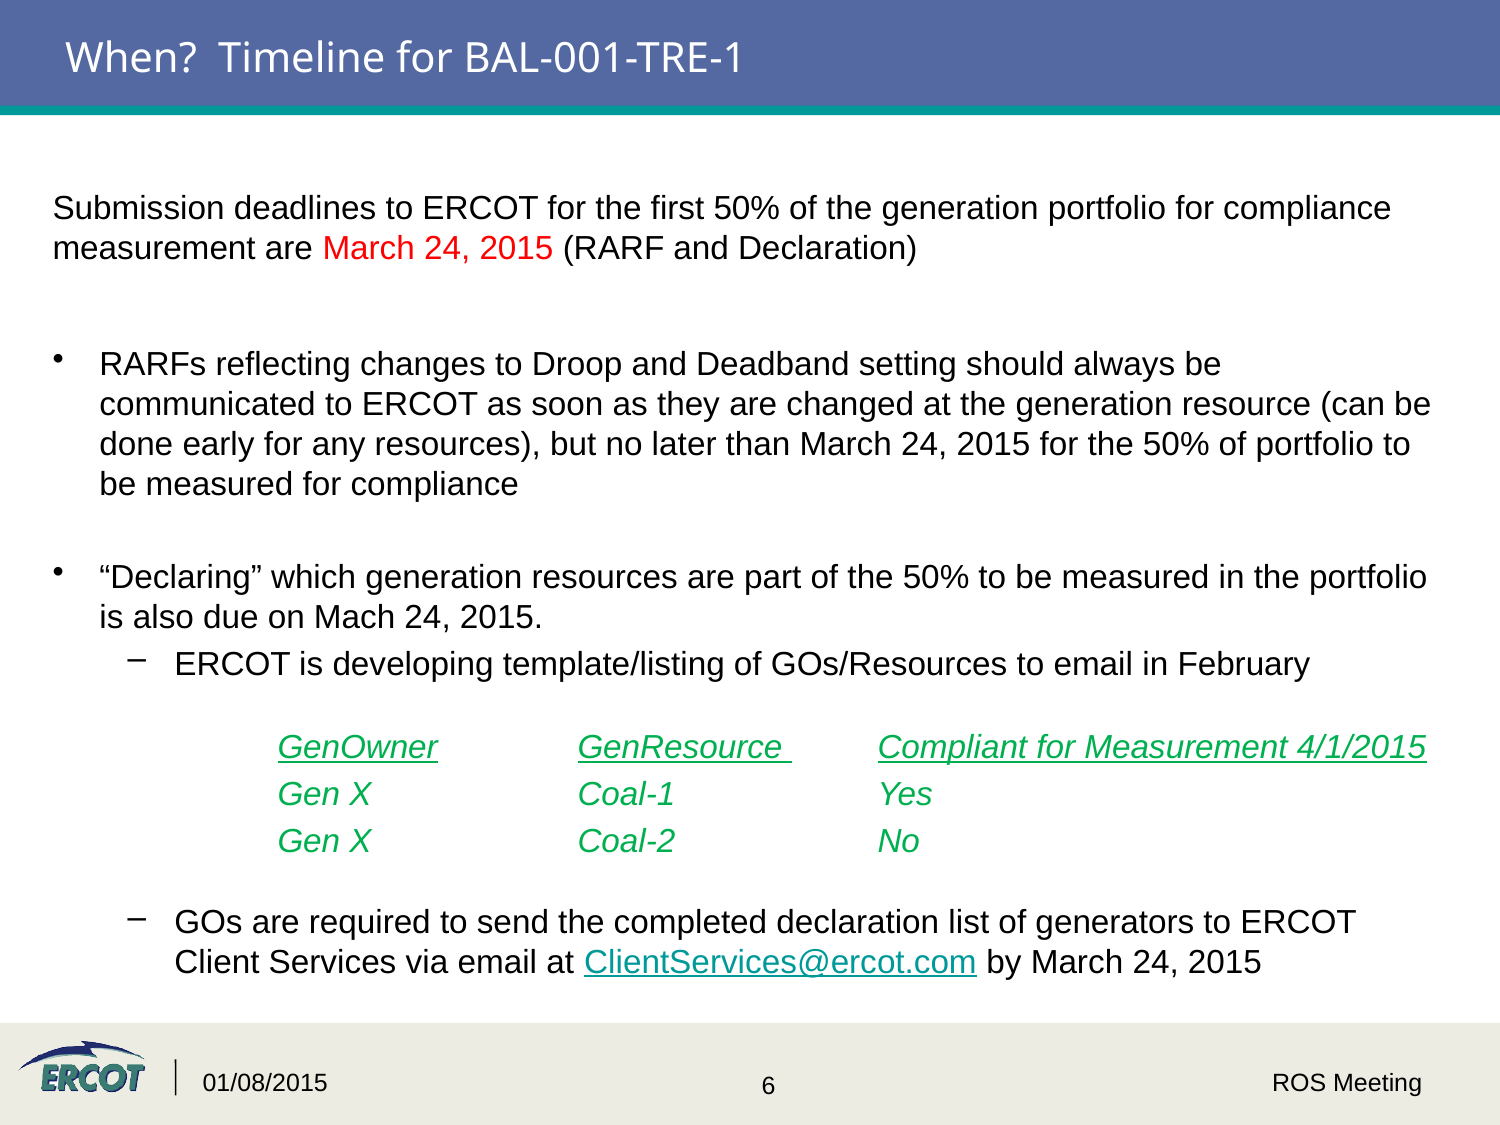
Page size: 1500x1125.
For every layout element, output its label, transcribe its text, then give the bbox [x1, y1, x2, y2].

footer ROS Meeting [1025, 1059, 1438, 1125]
title When? Timeline for BAL-001-TRE-1 [50, 0, 1450, 113]
picture [10, 1031, 151, 1111]
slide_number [187, 1059, 538, 1125]
list Submission deadlines to ERCOT for the first 50% of the generation portfolio for compliance measurement are March 24, 2015 (RARF and Declaration) RARFs reflecting changes to Droop and Deadband setting should always be communicated to ERCOT as soon as they are changed at the generation resource (can be done early for any resources), but no later than March 24, 2015 for the 50% of portfolio to be measured for compliance “Declaring” which generation resources are part of the 50% to be measured in the portfolio is also due on Mach 24, 2015. ERCOT is developing template/listing of GOs/Resources to email in February GenOwner GenResource Compliant for Measurement 4/1/2015 Gen X Coal-1 Yes Gen X Coal-2 No GOs are required to send the completed declaration list of generators to ERCOT Client Services via email at ClientServices@ercot.com by March 24, 2015 [37, 137, 1463, 975]
